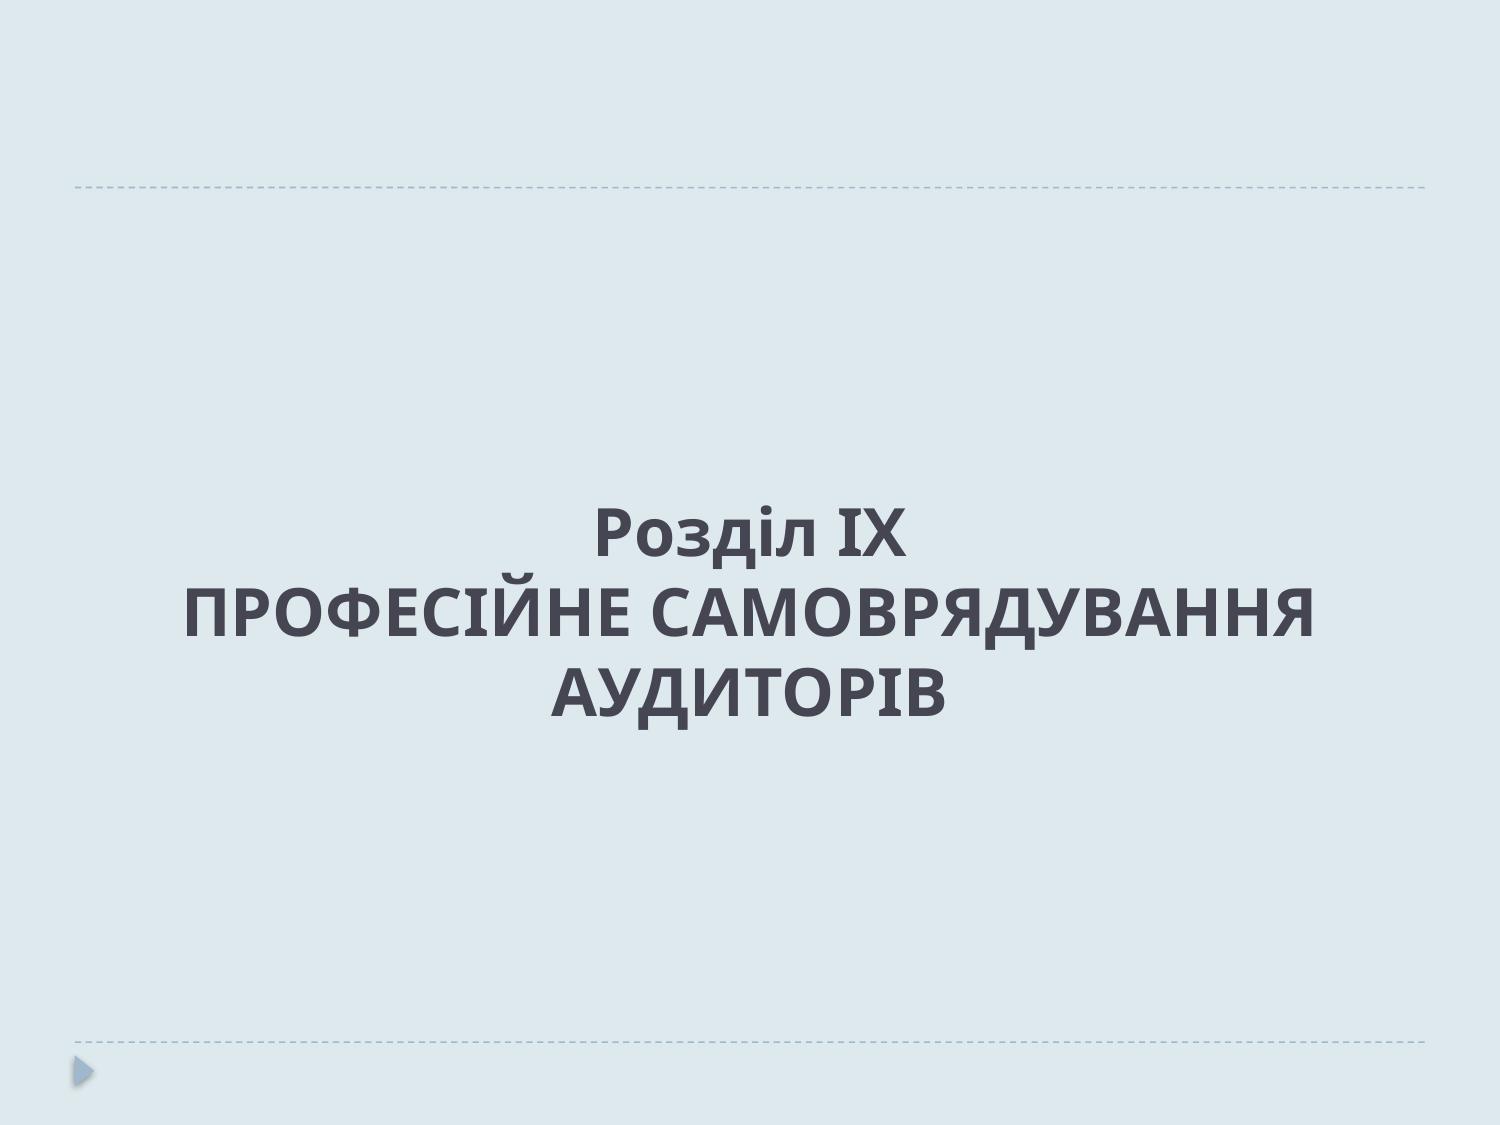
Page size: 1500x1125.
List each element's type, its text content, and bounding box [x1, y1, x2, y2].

title Розділ IX ПРОФЕСІЙНЕ САМОВРЯДУВАННЯ АУДИТОРІВ [75, 24, 1425, 738]
